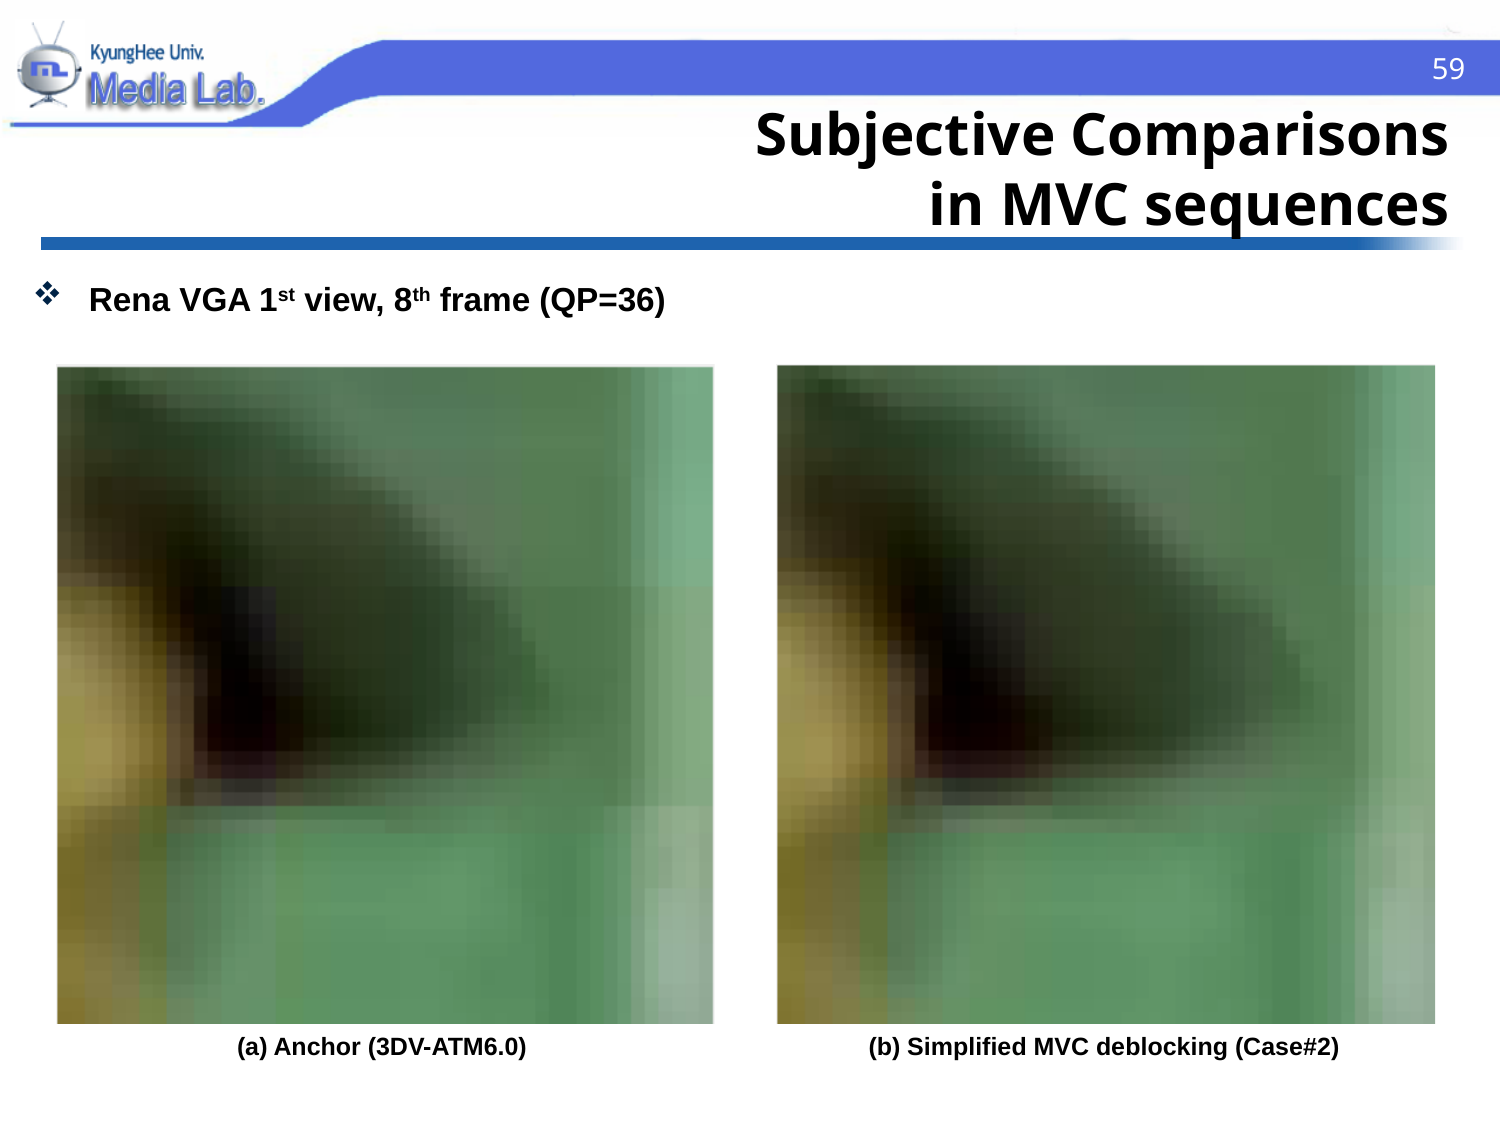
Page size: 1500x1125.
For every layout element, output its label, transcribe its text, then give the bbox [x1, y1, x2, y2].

text_box (a) Anchor (3DV-ATM6.0) [222, 1032, 543, 1068]
picture [0, 0, 1500, 138]
text_box (b) Simplified MVC deblocking (Case#2) [853, 1032, 1356, 1068]
picture [41, 237, 1500, 250]
picture [52, 361, 715, 1024]
picture [773, 361, 1436, 1024]
list Rena VGA 1st view, 8th frame (QP=36) [17, 262, 1483, 1107]
slide_number 59 [1403, 42, 1481, 93]
title Subjective Comparisons in MVC sequences [312, 101, 1465, 233]
